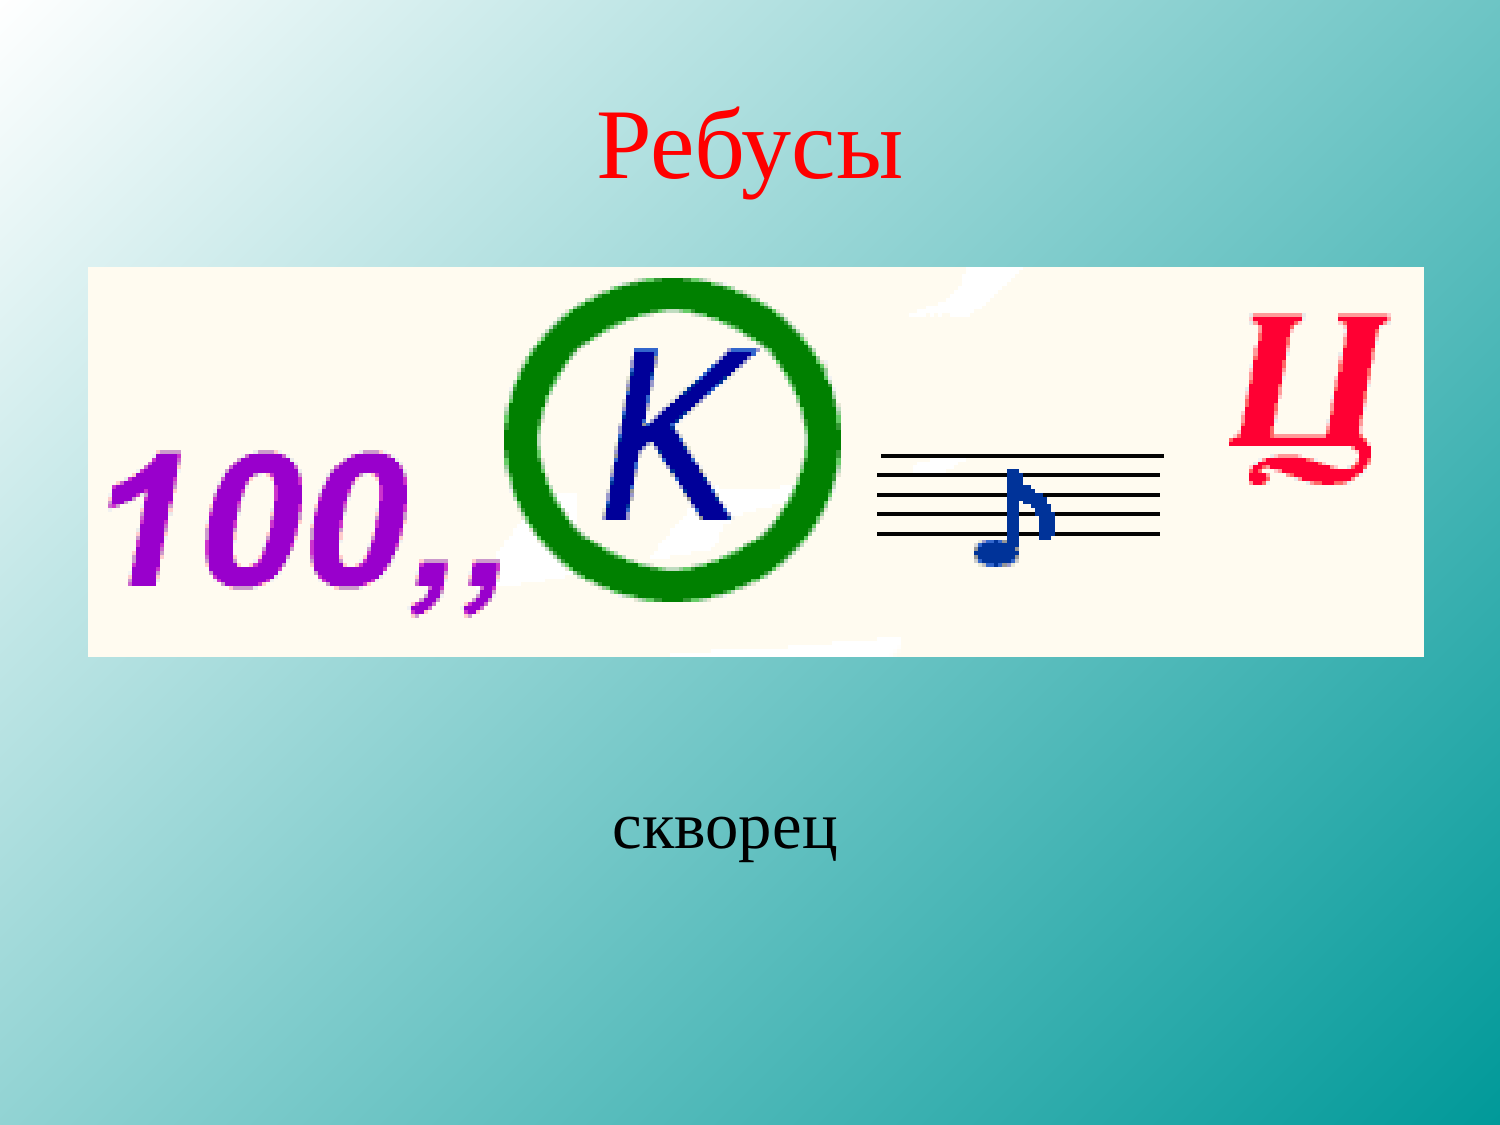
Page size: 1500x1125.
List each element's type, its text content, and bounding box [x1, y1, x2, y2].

picture [88, 266, 1424, 658]
text_box скворец [597, 774, 854, 870]
title Ребусы [74, 44, 1426, 233]
